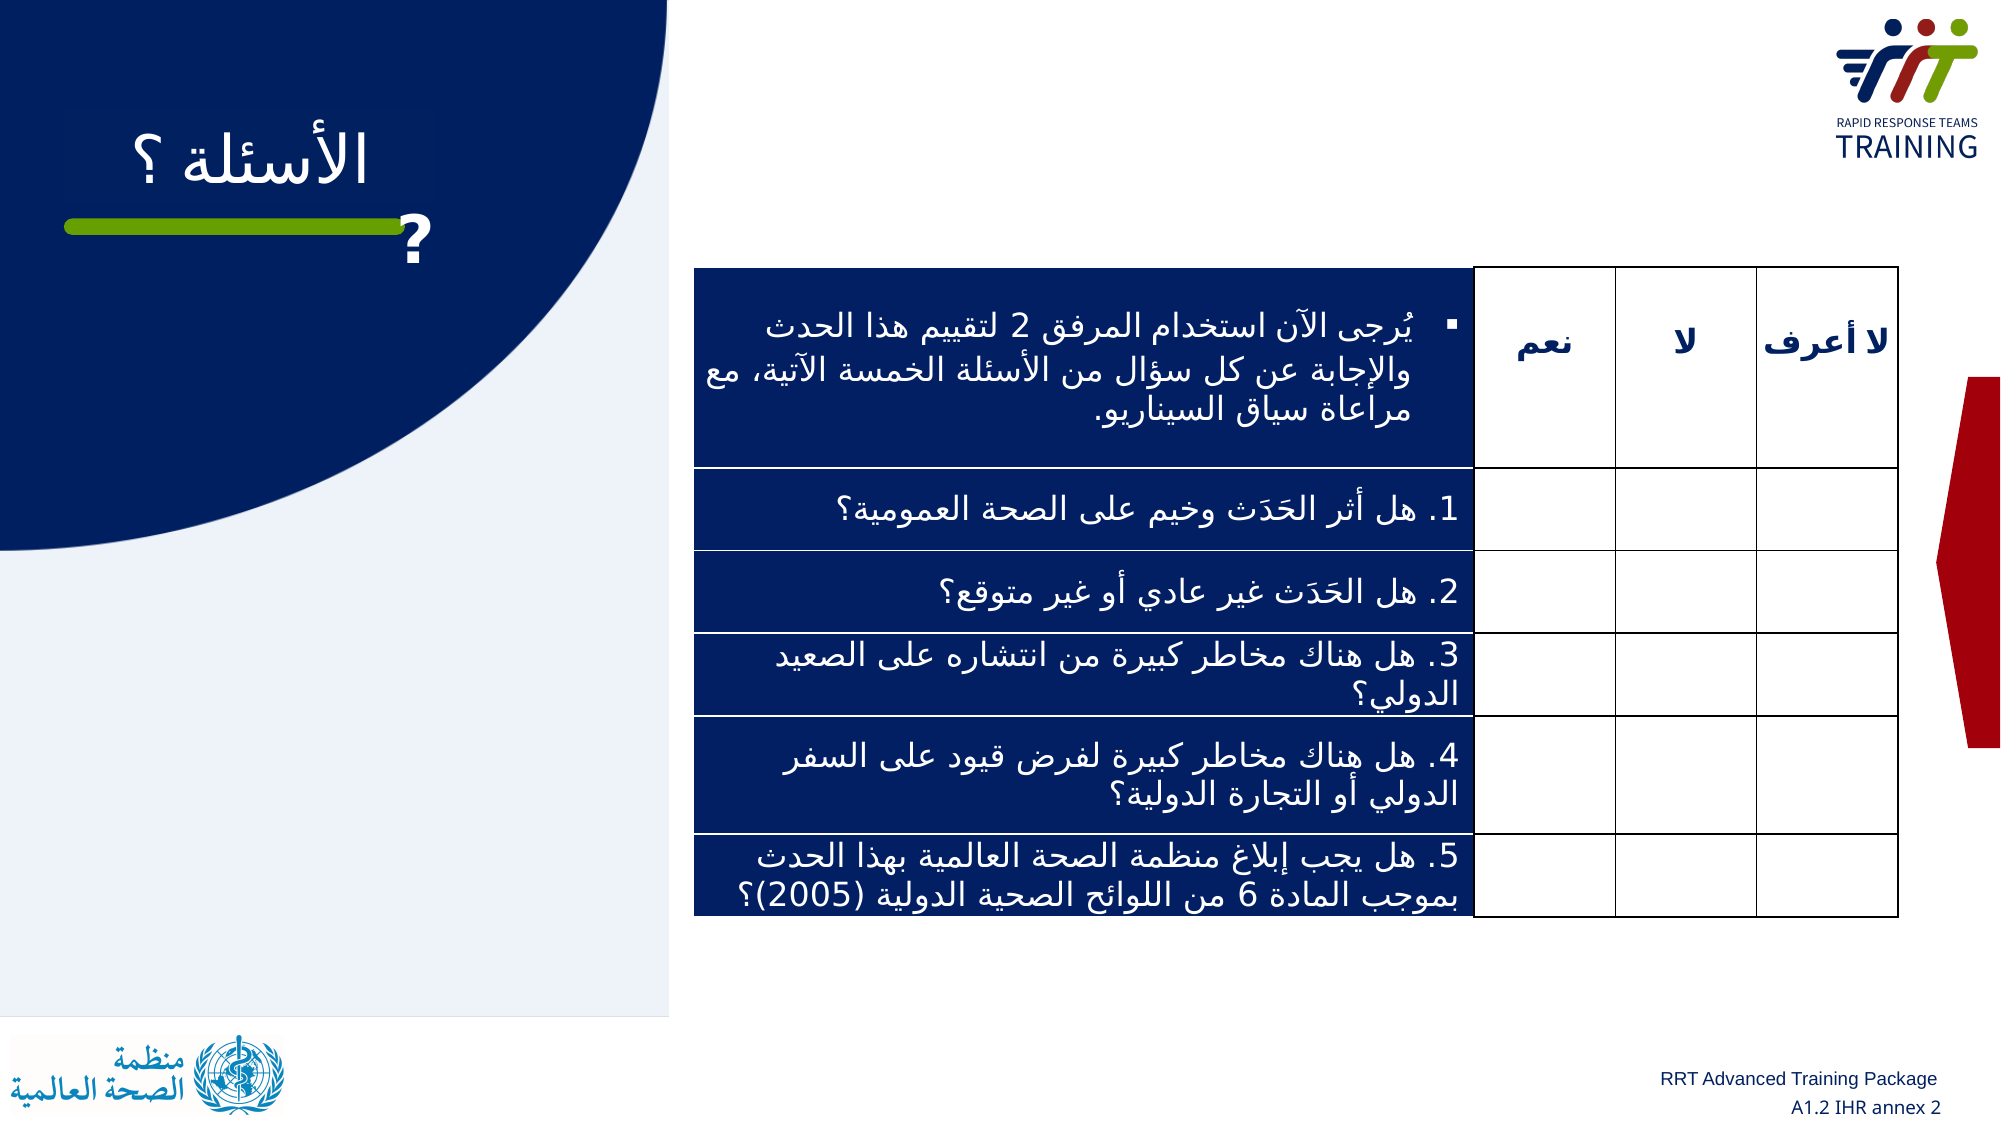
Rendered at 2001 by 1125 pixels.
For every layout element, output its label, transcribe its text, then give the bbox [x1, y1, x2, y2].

table_cell 2. هل الحَدَث غير عادي أو غير متوقع؟ [694, 551, 1473, 632]
table_header نعم [1475, 268, 1615, 467]
table_cell [1616, 717, 1756, 833]
text_box الأسئلة ؟ [64, 109, 437, 204]
table_cell [1757, 551, 1897, 632]
picture [11, 1035, 284, 1115]
table_cell [1475, 634, 1615, 715]
table_cell [1475, 717, 1615, 833]
table_cell [1475, 835, 1615, 916]
table_cell 4. هل هناك مخاطر كبيرة لفرض قيود على السفر الدولي أو التجارة الدولية؟ [694, 717, 1473, 833]
table_cell [1757, 634, 1897, 715]
table_cell [1616, 634, 1756, 715]
table_cell [1757, 717, 1897, 833]
picture [1835, 19, 1978, 167]
table_header يُرجى الآن استخدام المرفق 2 لتقييم هذا الحدث والإجابة عن كل سؤال من الأسئلة الخمسة الآتية، مع مراعاة سياق السيناريو. [694, 268, 1473, 467]
table_cell [1475, 551, 1615, 632]
table_cell [1757, 835, 1897, 916]
table_cell 3. هل هناك مخاطر كبيرة من انتشاره على الصعيد الدولي؟ [694, 634, 1473, 715]
table_cell [1616, 551, 1756, 632]
table_cell 1. هل أثر الحَدَث وخيم على الصحة العمومية؟ [694, 469, 1473, 550]
table_header لا [1616, 268, 1756, 467]
picture [0, 0, 669, 1018]
table_cell 5. هل يجب إبلاغ منظمة الصحة العالمية بهذا الحدث بموجب المادة 6 من اللوائح الصحية الدولية (2005)؟ [694, 835, 1473, 916]
picture [241, 1050, 247, 1059]
table_cell [1757, 469, 1897, 550]
table_header لا أعرف [1757, 268, 1897, 467]
table_cell [1616, 469, 1756, 550]
table_cell [1475, 469, 1615, 550]
table_cell [1616, 835, 1756, 916]
